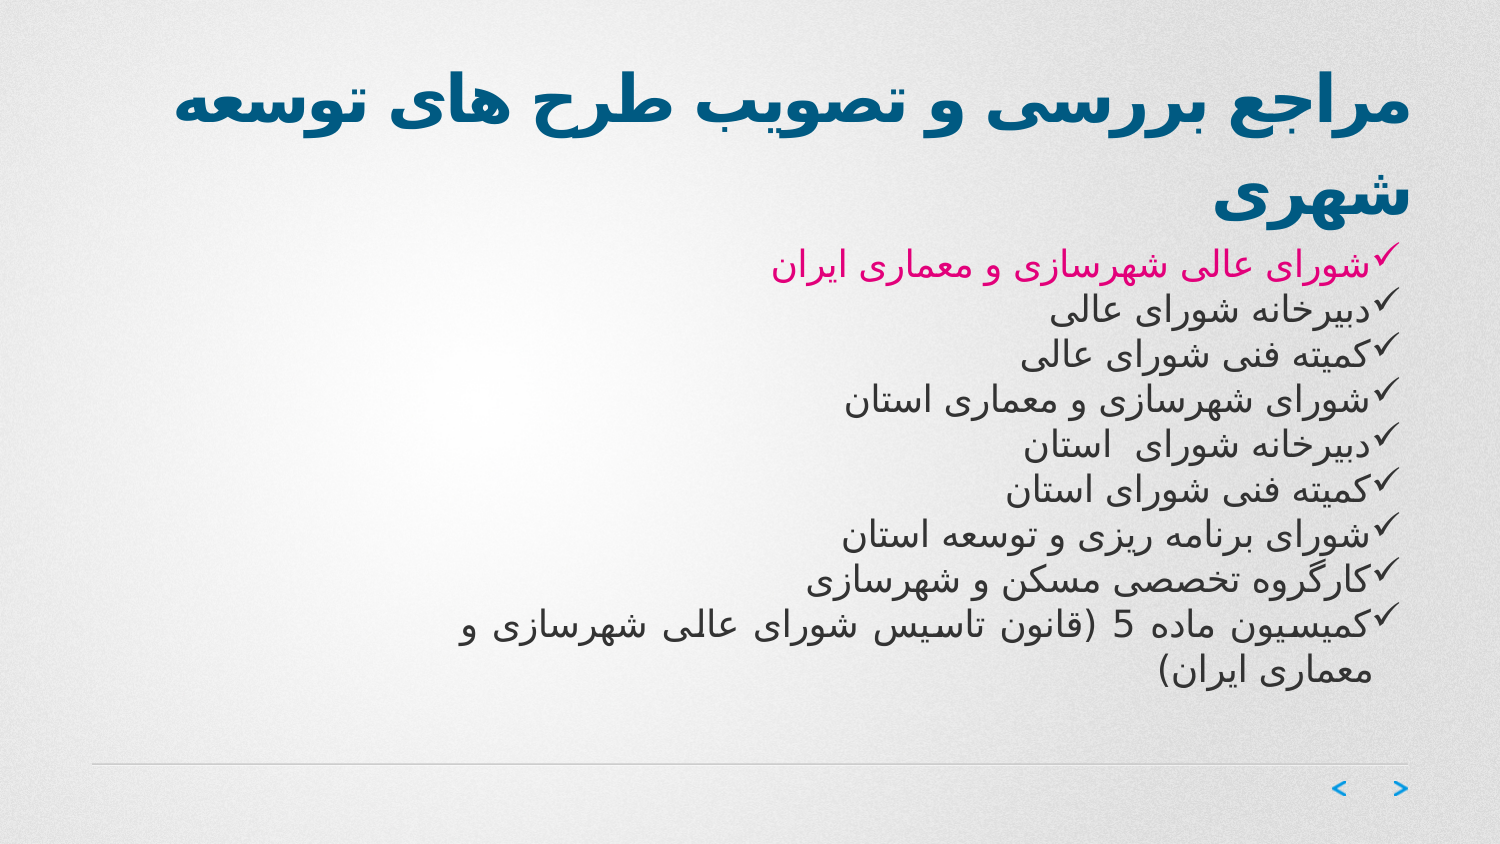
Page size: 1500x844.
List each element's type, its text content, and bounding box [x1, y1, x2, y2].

list شورای عالی شهرسازی و معماری ایران دبیرخانه شورای عالی کمیته فنی شورای عالی شورای شهرسازی و معماری استان دبیرخانه شورای استان کمیته فنی شورای استان شورای برنامه ریزی و توسعه استان کارگروه تخصصی مسکن و شهرسازی کمیسیون ماده 5 (قانون تاسیس شورای عالی شهرسازی و معماری ایران) [442, 232, 1417, 657]
title مراجع بررسی و تصویب طرح های توسعه شهری [129, 36, 1430, 145]
picture [0, 0, 1500, 844]
